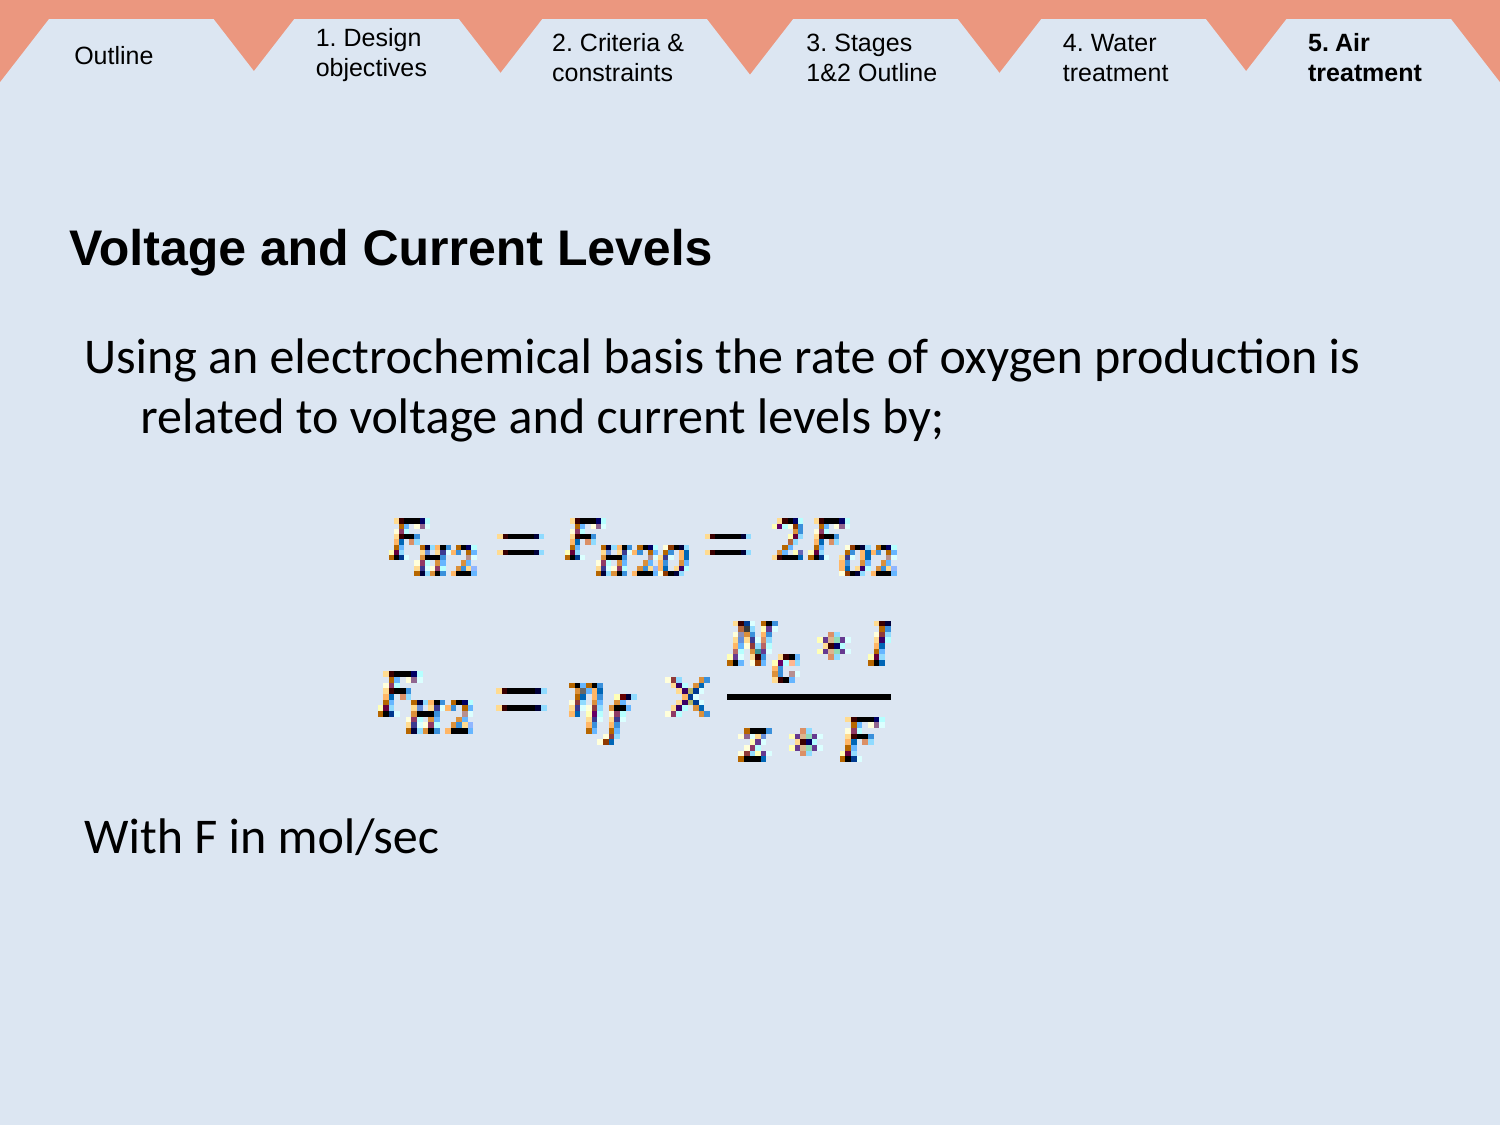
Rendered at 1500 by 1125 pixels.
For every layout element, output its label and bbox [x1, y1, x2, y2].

picture [377, 621, 891, 786]
list [0, 0, 1500, 1125]
picture [389, 503, 897, 587]
